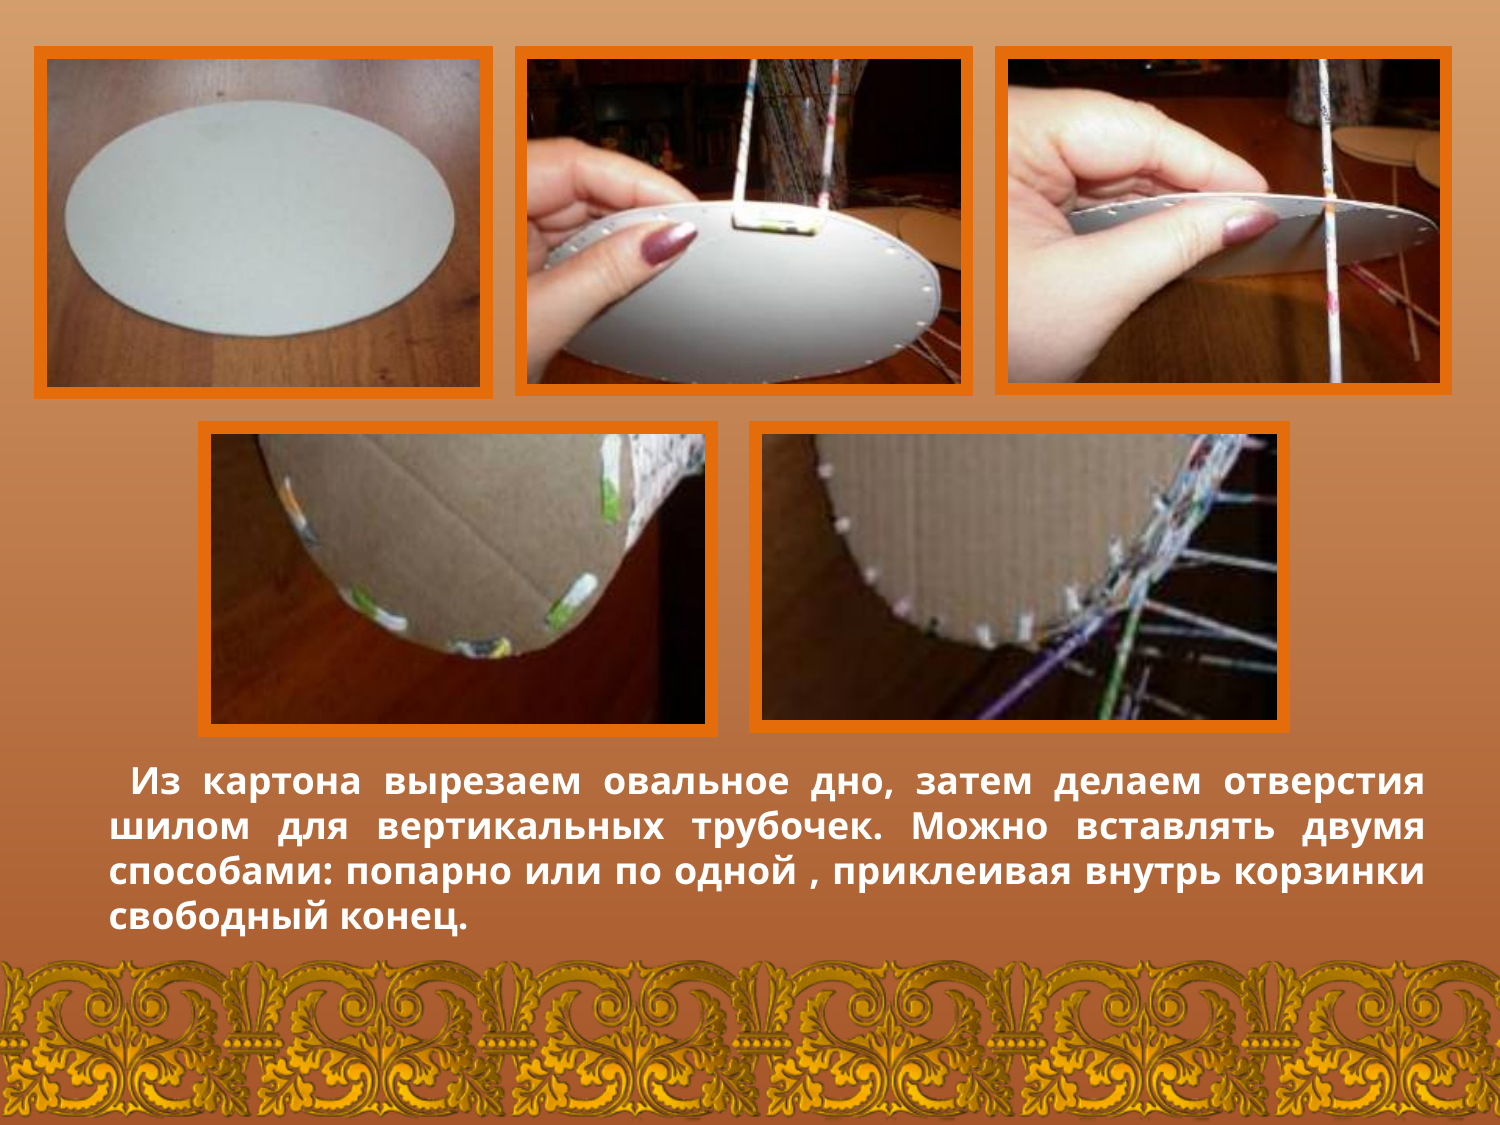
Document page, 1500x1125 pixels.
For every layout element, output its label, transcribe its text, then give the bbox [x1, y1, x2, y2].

picture [46, 58, 481, 388]
picture [761, 433, 1278, 721]
picture [1007, 58, 1441, 383]
picture [0, 960, 1500, 1125]
text_box Из картона вырезаем овальное дно, затем делаем отверстия шилом для вертикальных трубочек. Можно вставлять двумя способами: попарно или по одной , приклеивая внутрь корзинки свободный конец. [93, 749, 1442, 945]
picture [210, 433, 706, 725]
picture [527, 58, 962, 385]
